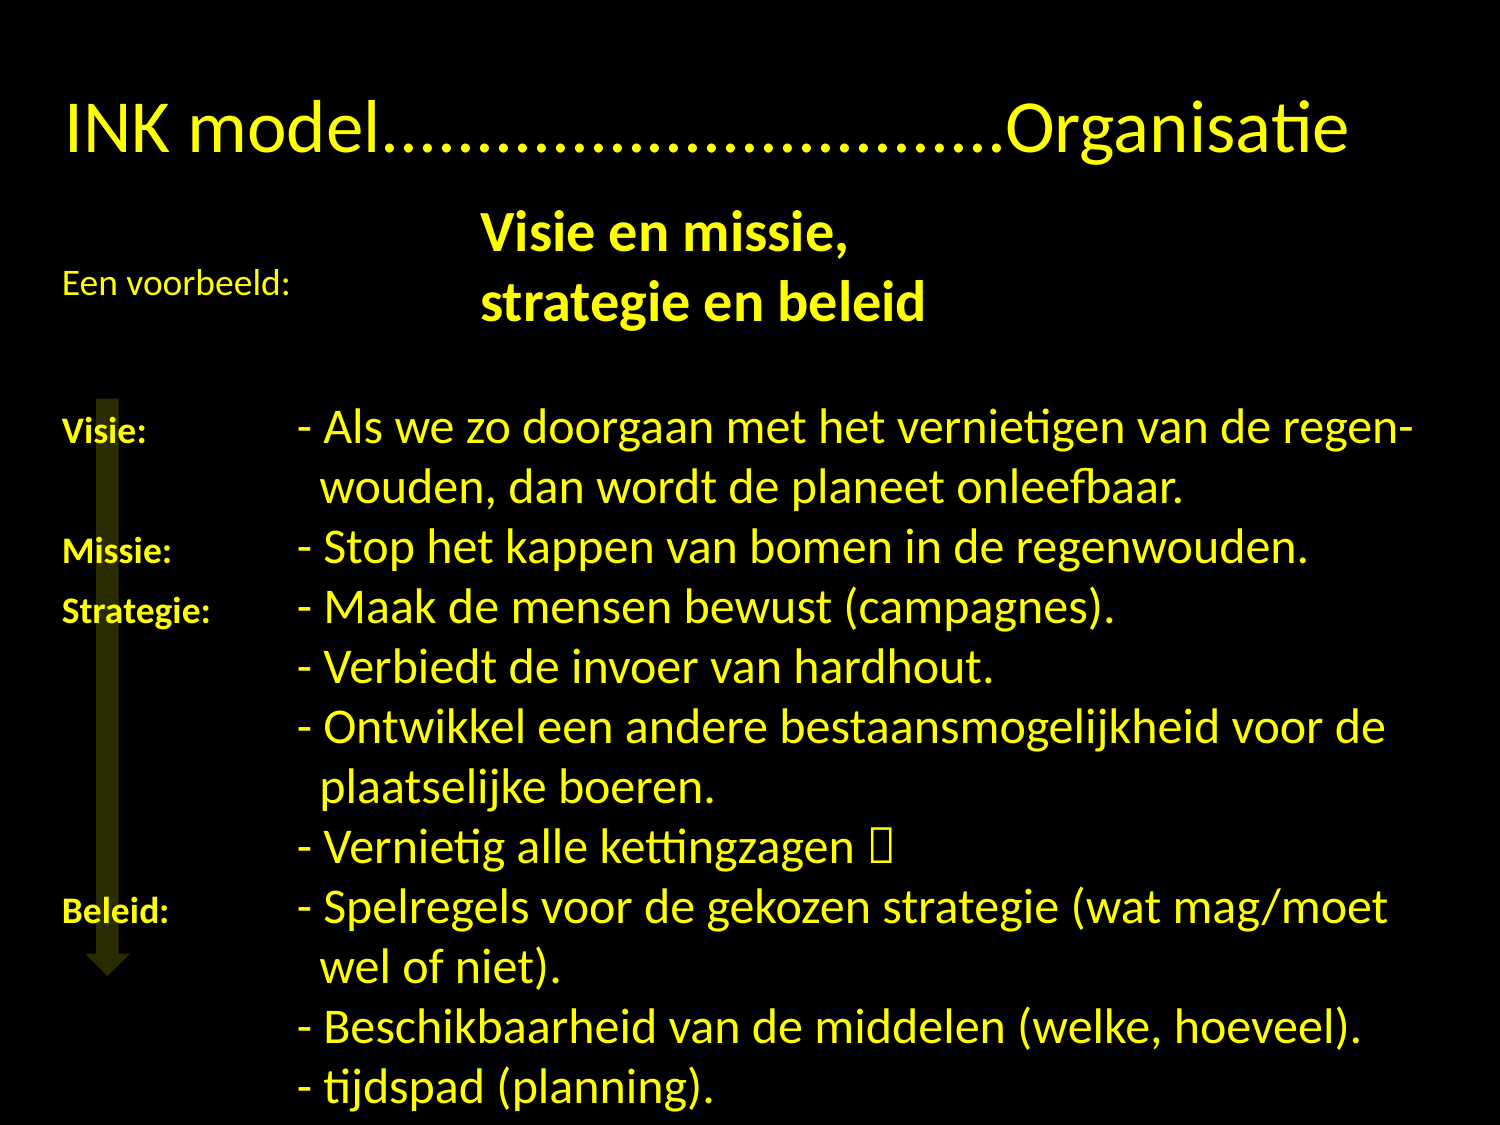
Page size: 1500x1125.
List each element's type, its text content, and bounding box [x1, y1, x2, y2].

text_box [83, 396, 132, 979]
title INK model.................................Organisatie [49, 45, 1425, 200]
text_box Visie en missie, strategie en beleid [465, 185, 1015, 250]
text_box Een voorbeeld: Visie: - Als we zo doorgaan met het vernietigen van de regen- wouden, dan wordt de planeet onleefbaar. Missie: - Stop het kappen van bomen in de regenwouden. Strategie: - Maak de mensen bewust (campagnes). - Verbiedt de invoer van hardhout. - Ontwikkel een andere bestaansmogelijkheid voor de plaatselijke boeren. - Vernietig alle kettingzagen  Beleid: - Spelregels voor de gekozen strategie (wat mag/moet wel of niet). - Beschikbaarheid van de middelen (welke, hoeveel). - tijdspad (planning). [47, 250, 1445, 1121]
